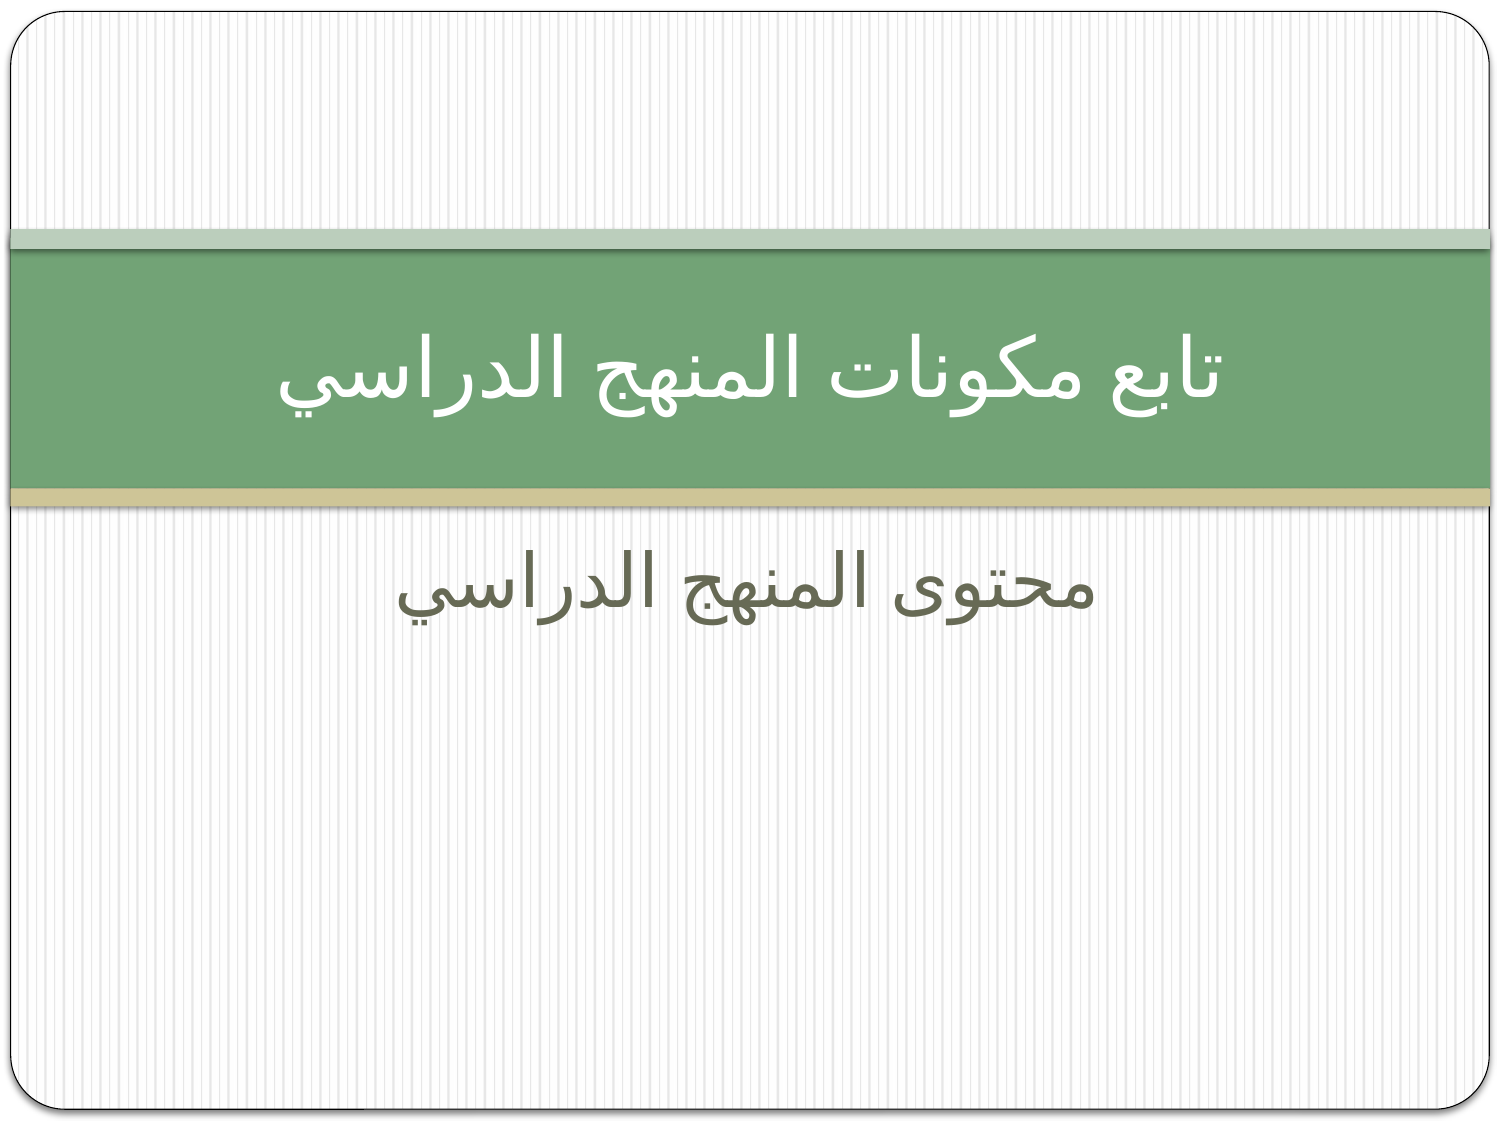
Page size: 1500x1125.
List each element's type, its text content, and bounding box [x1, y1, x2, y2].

subtitle محتوى المنهج الدراسي [212, 525, 1263, 788]
title تابع مكونات المنهج الدراسي [75, 247, 1425, 489]
